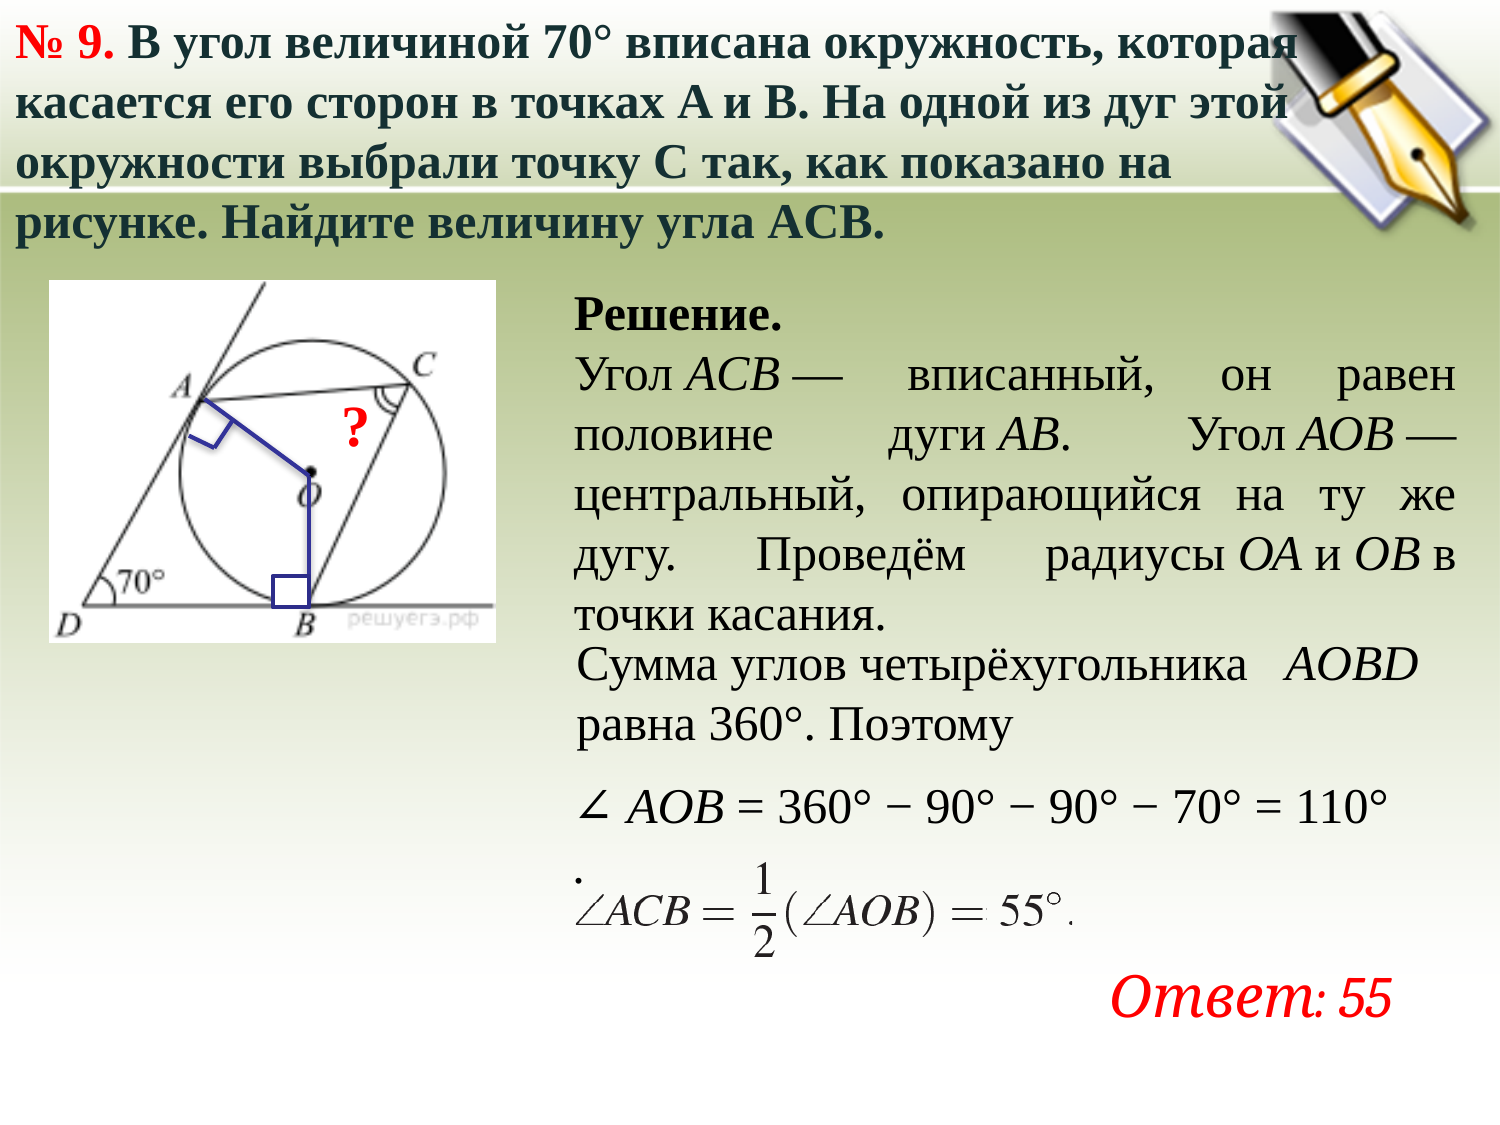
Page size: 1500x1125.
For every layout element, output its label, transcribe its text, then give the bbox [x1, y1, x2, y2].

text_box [214, 418, 235, 449]
text_box ∠ AОB = 360° − 90° − 90° − 70° = 110°. [557, 766, 1415, 901]
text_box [188, 435, 215, 449]
text_box Решение. Угол ACB — вписанный, он равен половине дуги AB. Угол АОВ — центральный, опирающийся на ту же дугу. Проведём радиусы ОА и ОВ в точки касания. [558, 273, 1472, 648]
text_box № 9. В угол величиной 70° вписана окружность, которая касается его сторон в точках A и B. На одной из дуг этой окружности выбрали точку C так, как показано на рисунке. Найдите величину угла ACB. [0, 1, 1316, 257]
text_box Сумма углов четырёхугольника AOBD равна 360°. Поэтому [561, 622, 1460, 818]
picture [0, 0, 1500, 1125]
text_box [204, 398, 310, 477]
text_box Ответ: 55 [1094, 946, 1407, 1036]
